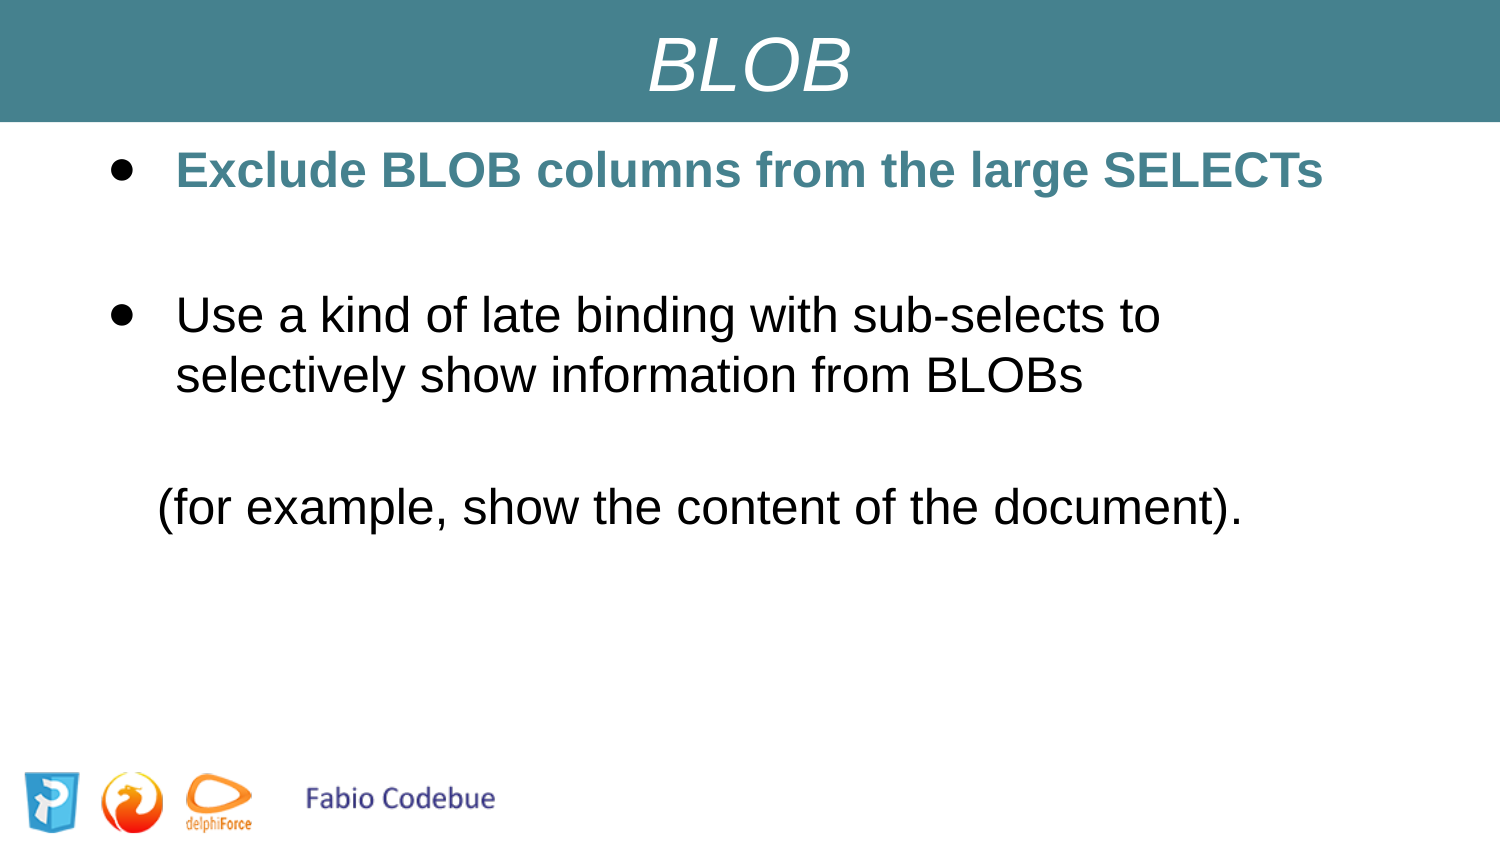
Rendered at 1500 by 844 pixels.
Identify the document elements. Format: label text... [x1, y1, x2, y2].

picture [0, 123, 1500, 844]
list Exclude BLOB columns from the large SELECTs Use a kind of late binding with sub-selects to selectively show information from BLOBs (for example, show the content of the document). [85, 123, 1380, 738]
text_box BLOB [0, 0, 1500, 123]
